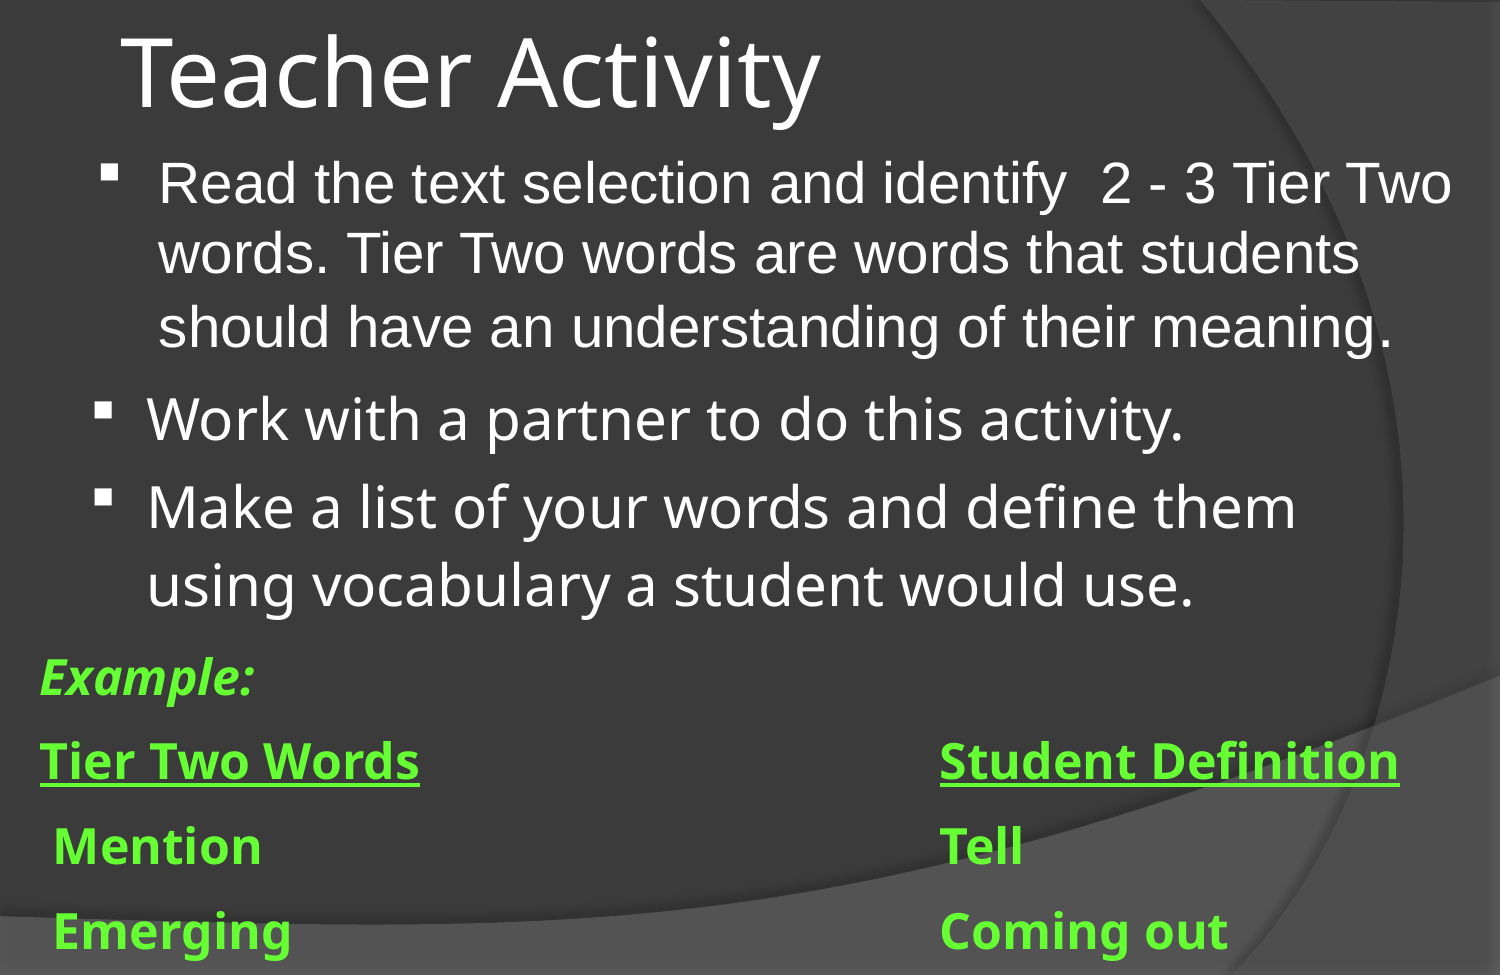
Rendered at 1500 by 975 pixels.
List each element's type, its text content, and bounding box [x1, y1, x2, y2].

text_box Work with a partner to do this activity. [74, 374, 1413, 450]
text_box Example: Tier Two Words Student Definition Mention Tell Emerging Coming out [24, 637, 1425, 968]
text_box Make a list of your words and define them using vocabulary a student would use. [75, 462, 1463, 563]
list Read the text selection and identify 2 - 3 Tier Two words. Tier Two words are words that students should have an understanding of their meaning. [74, 137, 1500, 376]
title Teacher Activity [112, 0, 1388, 137]
